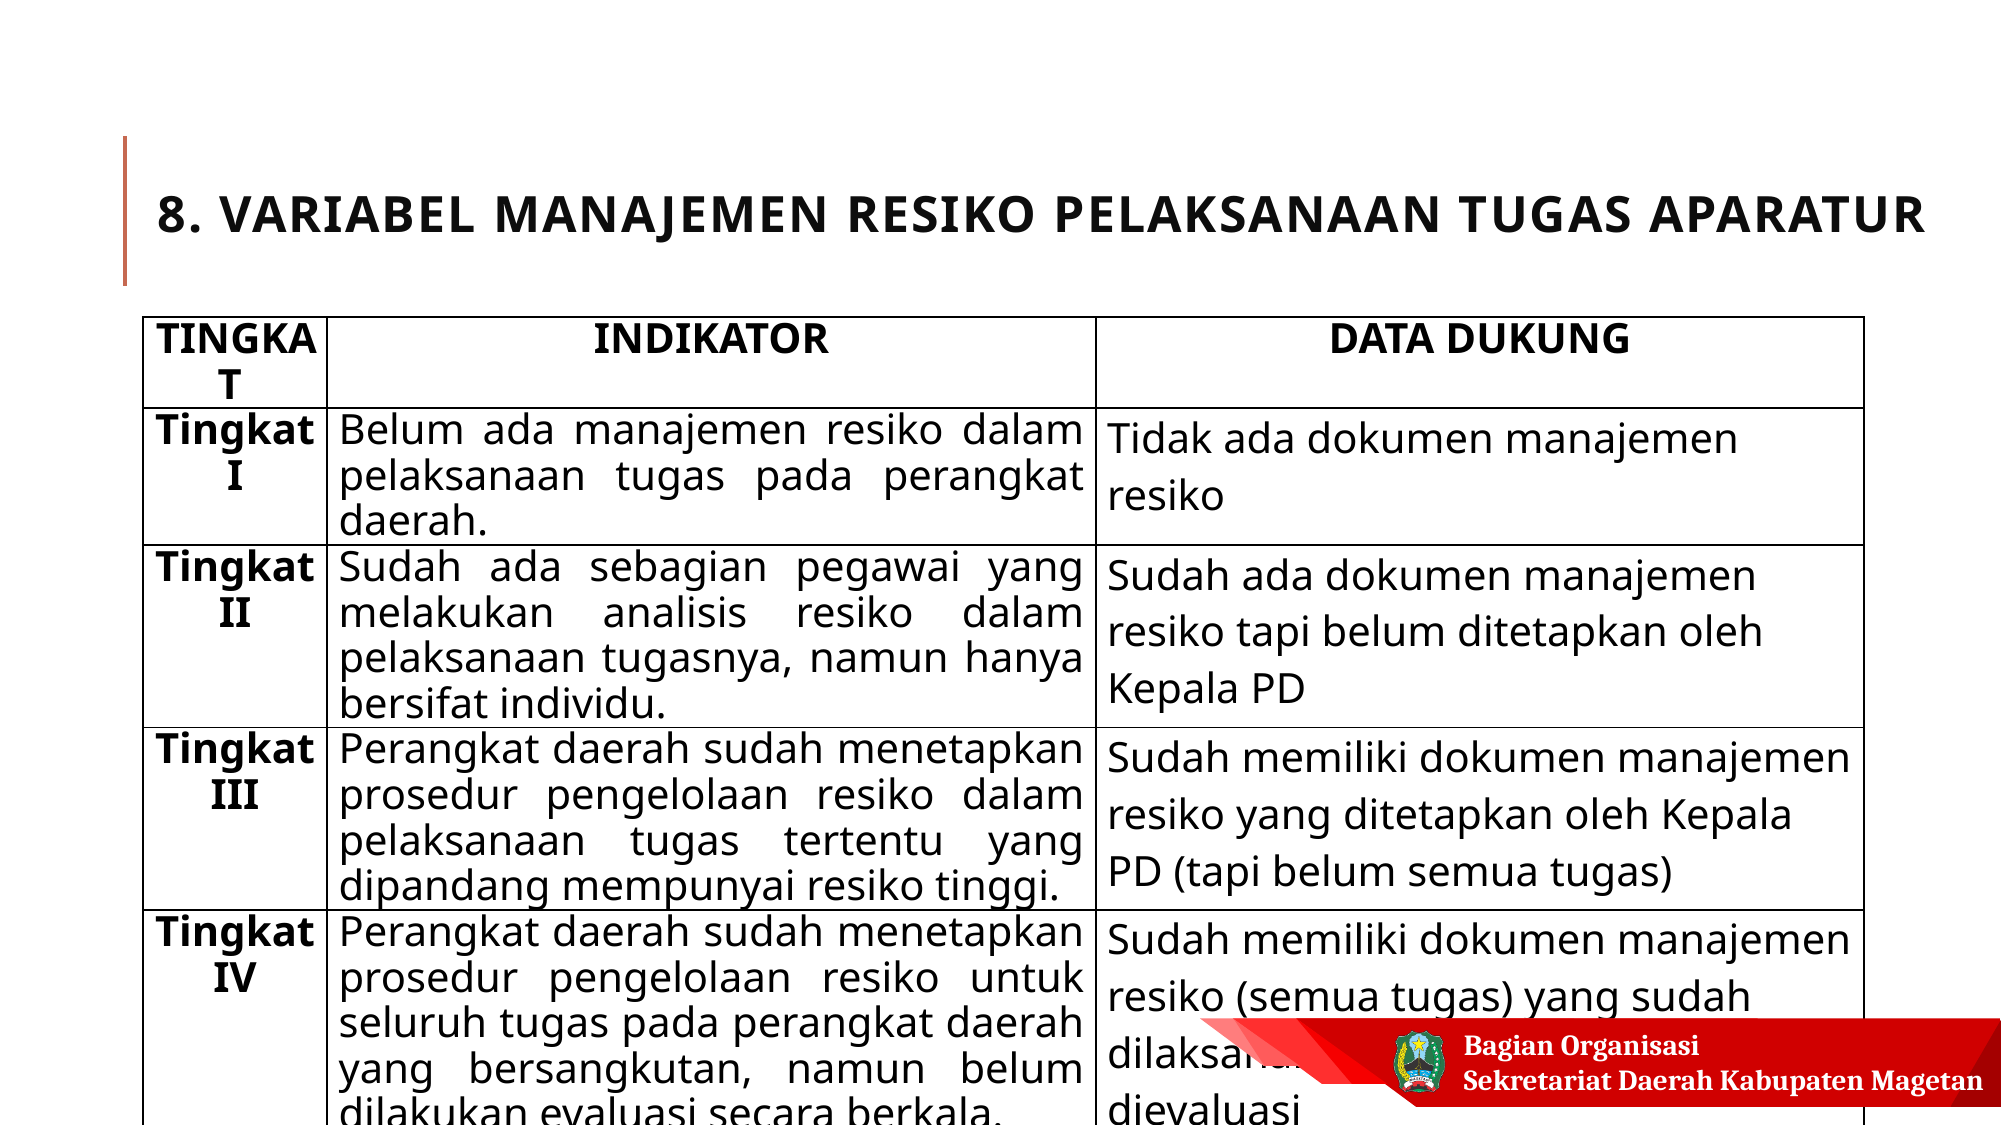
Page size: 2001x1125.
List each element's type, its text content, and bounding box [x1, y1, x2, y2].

table_cell Tingkat III [144, 728, 326, 909]
table_header TINGKAT [144, 318, 326, 407]
table_cell Sudah memiliki dokumen manajemen resiko yang ditetapkan oleh Kepala PD (tapi belum semua tugas) [1097, 728, 1863, 909]
table_cell Sudah ada sebagian pegawai yang melakukan analisis resiko dalam pelaksanaan tugasnya, namun hanya bersifat individu. [328, 546, 1095, 727]
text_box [1199, 1015, 2000, 1108]
table_cell Sudah ada dokumen manajemen resiko tapi belum ditetapkan oleh Kepala PD [1097, 546, 1863, 727]
table_header INDIKATOR [328, 318, 1095, 407]
table_cell Tingkat I [144, 409, 326, 544]
table_cell Perangkat daerah sudah menetapkan prosedur pengelolaan resiko untuk seluruh tugas pada perangkat daerah yang bersangkutan, namun belum dilakukan evaluasi secara berkala. [328, 911, 1095, 1125]
table_cell Belum ada manajemen resiko dalam pelaksanaan tugas pada perangkat daerah. [328, 409, 1095, 544]
table_cell Sudah memiliki dokumen manajemen resiko (semua tugas) yang sudah dilaksanakan namun belum dievaluasi [1097, 911, 1863, 1125]
table_cell Perangkat daerah sudah menetapkan prosedur pengelolaan resiko dalam pelaksanaan tugas tertentu yang dipandang mempunyai resiko tinggi. [328, 728, 1095, 909]
picture [1368, 1023, 1470, 1099]
title 8. VARIABEL MANAJEMEN RESIKO PELAKSANAAN TUGAS APARATUR [142, 161, 2000, 271]
table_header DATA DUKUNG [1097, 318, 1863, 407]
table_cell Tingkat II [144, 546, 326, 727]
table_cell Tingkat IV [144, 911, 326, 1125]
table_cell Tidak ada dokumen manajemen resiko [1097, 409, 1863, 544]
